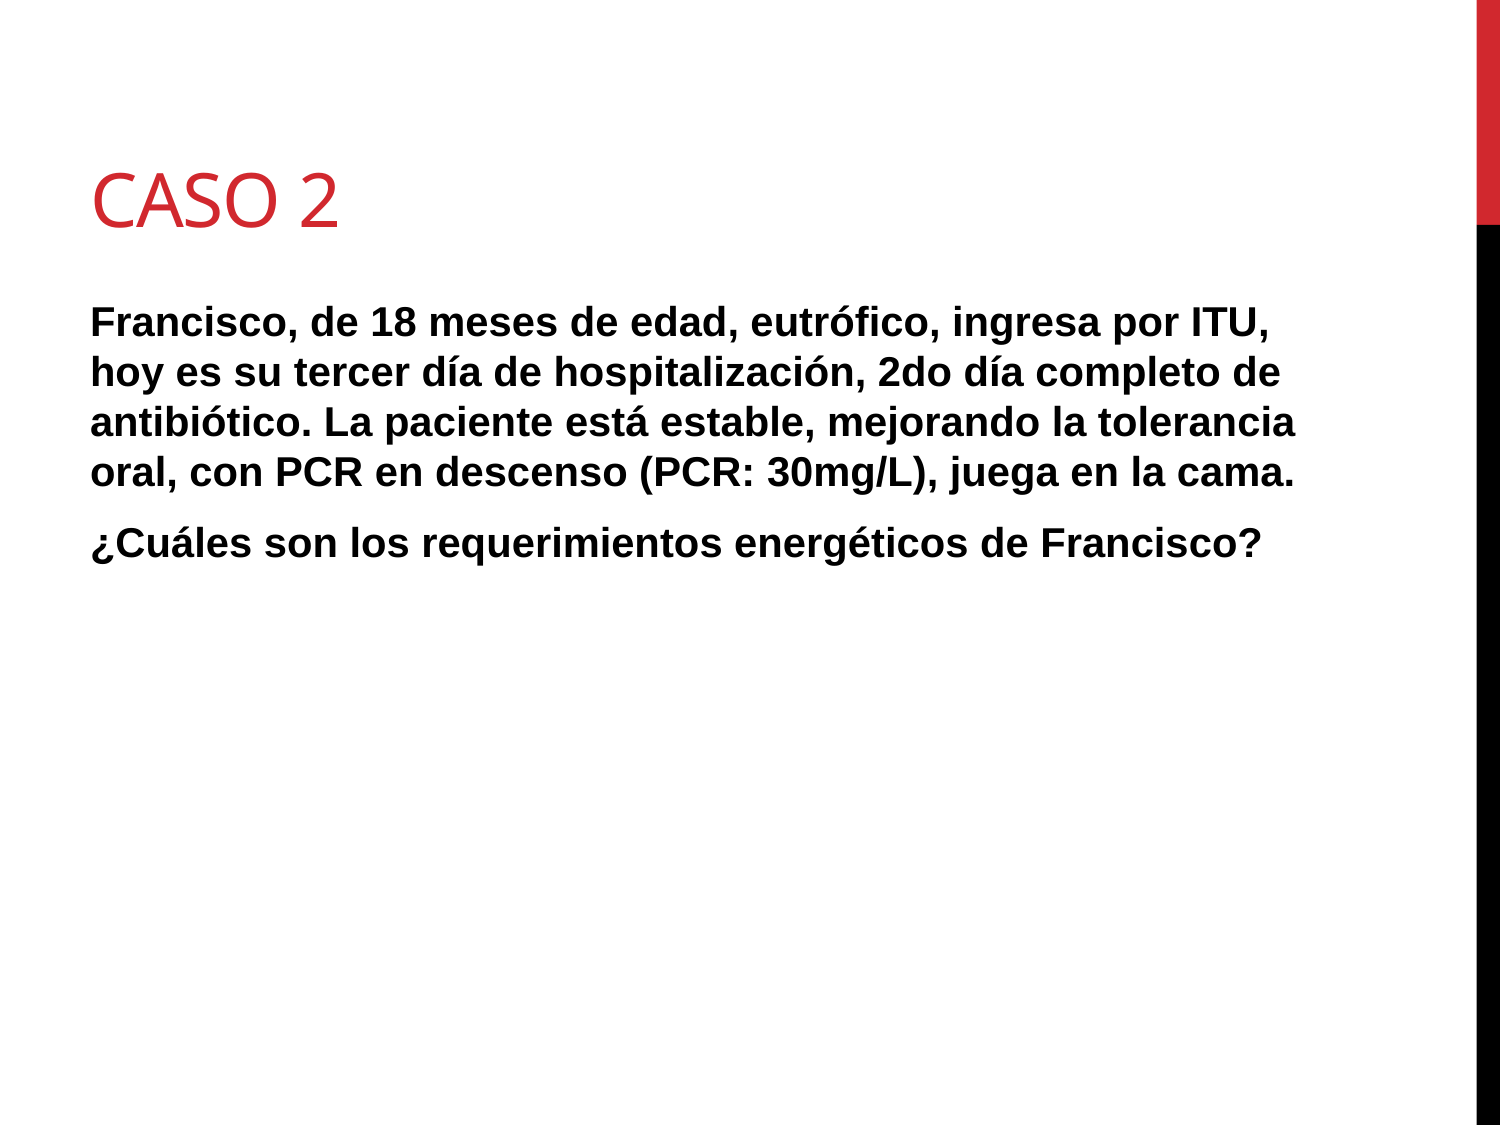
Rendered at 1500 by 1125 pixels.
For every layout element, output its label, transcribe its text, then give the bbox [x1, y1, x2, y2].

title Caso 2 [75, 25, 1025, 250]
list Francisco, de 18 meses de edad, eutrófico, ingresa por ITU, hoy es su tercer día de hospitalización, 2do día completo de antibiótico. La paciente está estable, mejorando la tolerancia oral, con PCR en descenso (PCR: 30mg/L), juega en la cama. ¿Cuáles son los requerimientos energéticos de Francisco? [75, 287, 1325, 1005]
